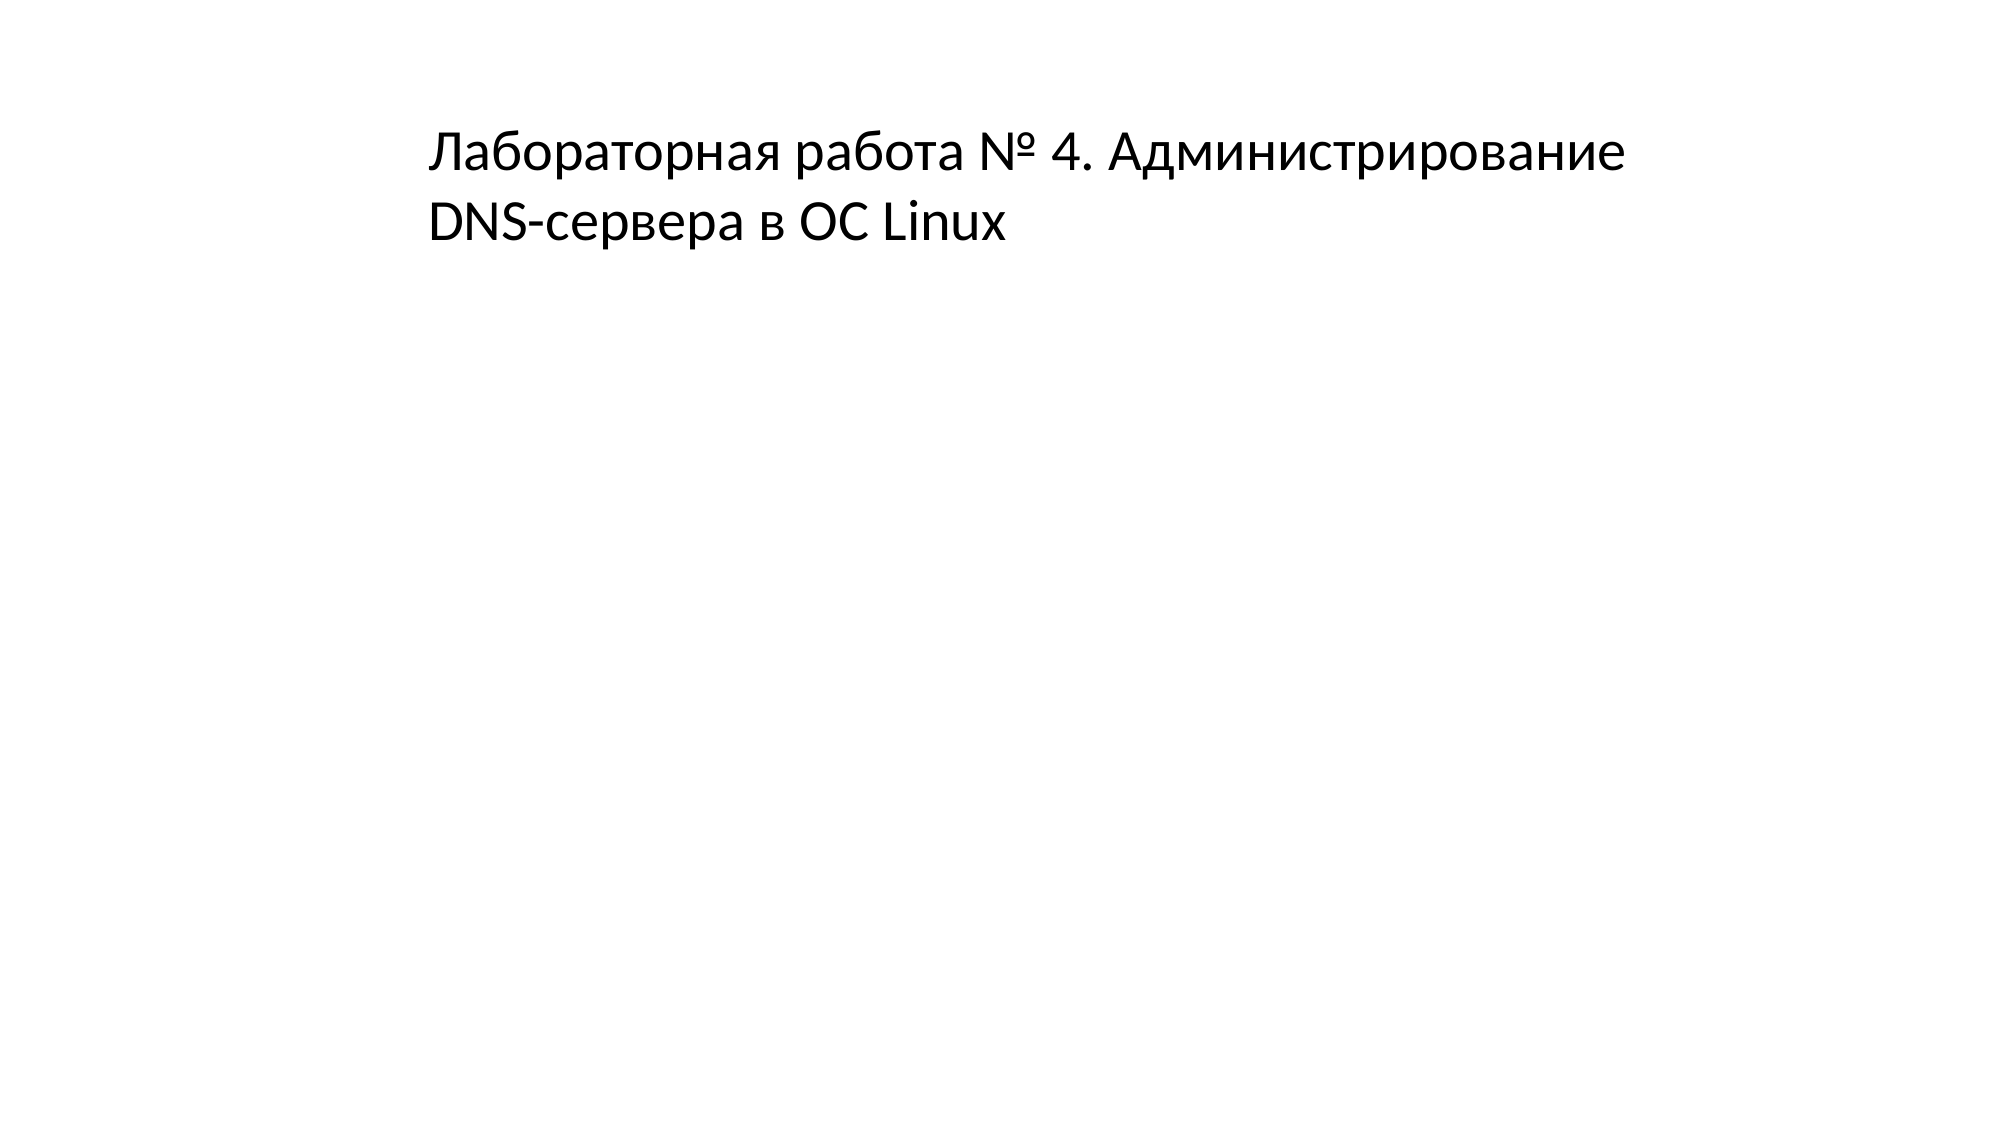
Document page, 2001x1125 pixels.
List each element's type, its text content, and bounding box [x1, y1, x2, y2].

text_box Лабораторная работа № 4. Администрирование DNS-сервера в ОС Linux [413, 104, 1737, 260]
